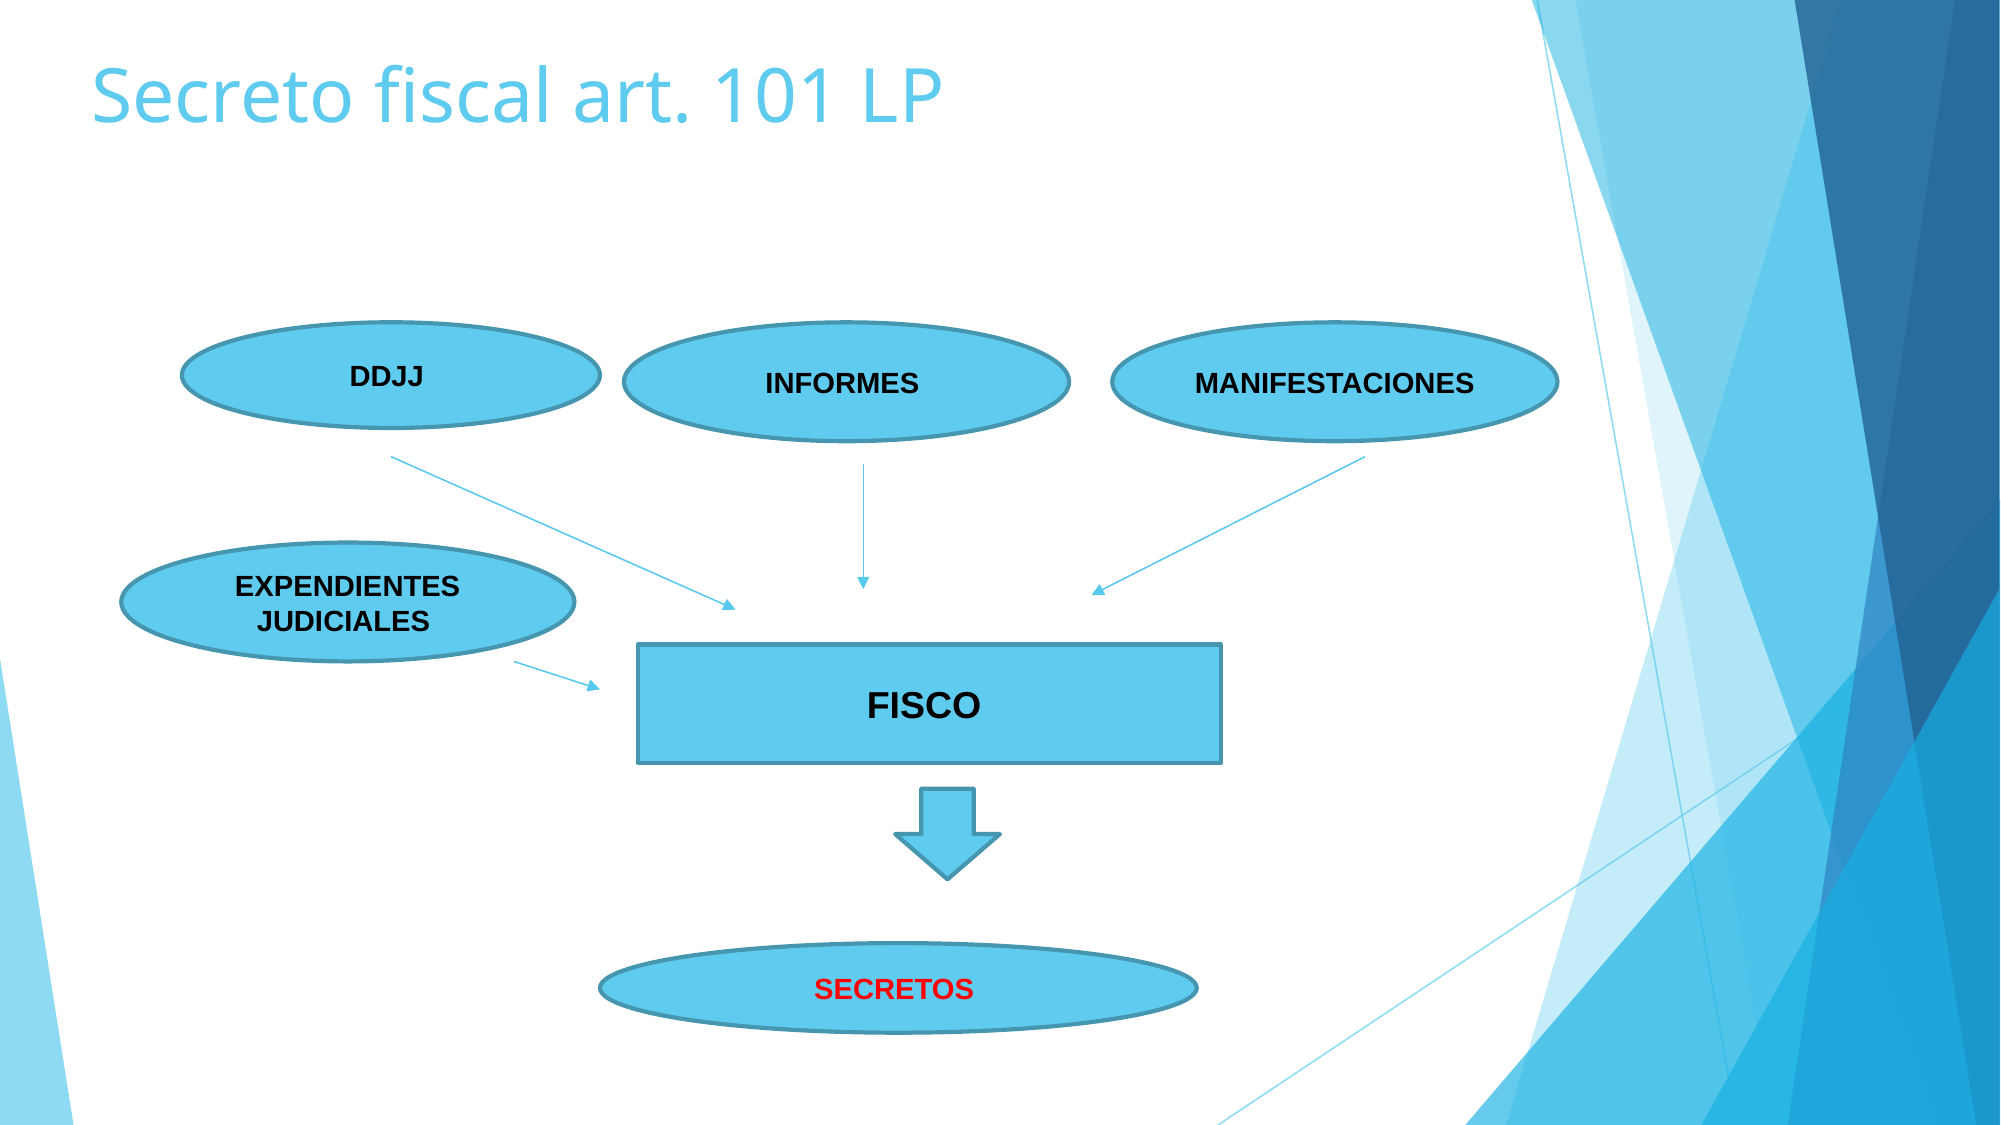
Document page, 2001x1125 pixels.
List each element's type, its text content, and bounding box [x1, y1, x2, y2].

text_box INFORMES [621, 320, 1072, 444]
text_box SECRETOS [597, 941, 1199, 1035]
text_box [893, 786, 1002, 881]
text_box MANIFESTACIONES [1110, 320, 1560, 444]
list [42, 245, 1590, 1044]
title Secreto fiscal art. 101 LP [76, 40, 1313, 163]
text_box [390, 456, 736, 610]
text_box DDJJ [179, 320, 603, 431]
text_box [513, 661, 601, 690]
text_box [1091, 456, 1366, 596]
text_box EXPENDIENTES JUDICIALES [119, 540, 569, 664]
text_box FISCO [636, 642, 1223, 765]
